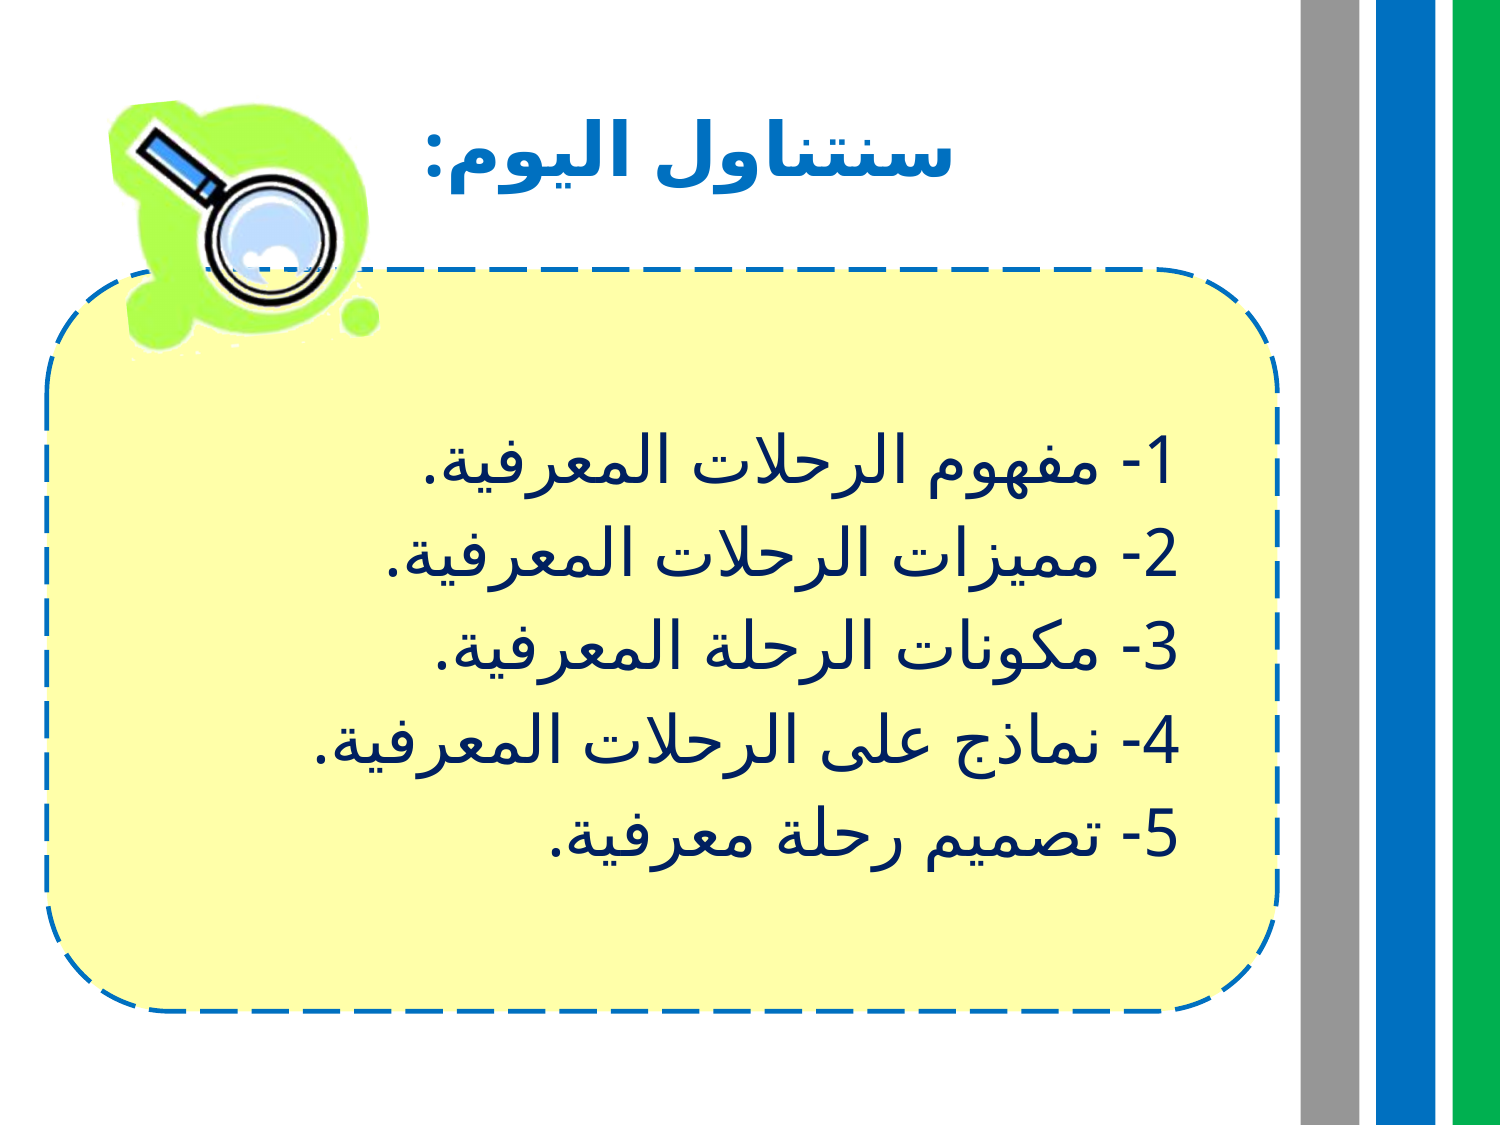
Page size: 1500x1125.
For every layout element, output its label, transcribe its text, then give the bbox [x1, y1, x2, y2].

picture [106, 82, 380, 360]
text_box [105, 304, 1219, 1055]
text_box [1376, 0, 1436, 1125]
text_box [375, 269, 1278, 993]
text_box [1452, 0, 1500, 1125]
text_box 1- مفهوم الرحلات المعرفية. 2- مميزات الرحلات المعرفية. 3- مكونات الرحلة المعرفية. 4- نماذج على الرحلات المعرفية. 5- تصميم رحلة معرفية. [51, 408, 1196, 597]
text_box [46, 284, 112, 993]
text_box [1300, 0, 1360, 1125]
text_box سنتناول اليوم: [369, 93, 1157, 199]
